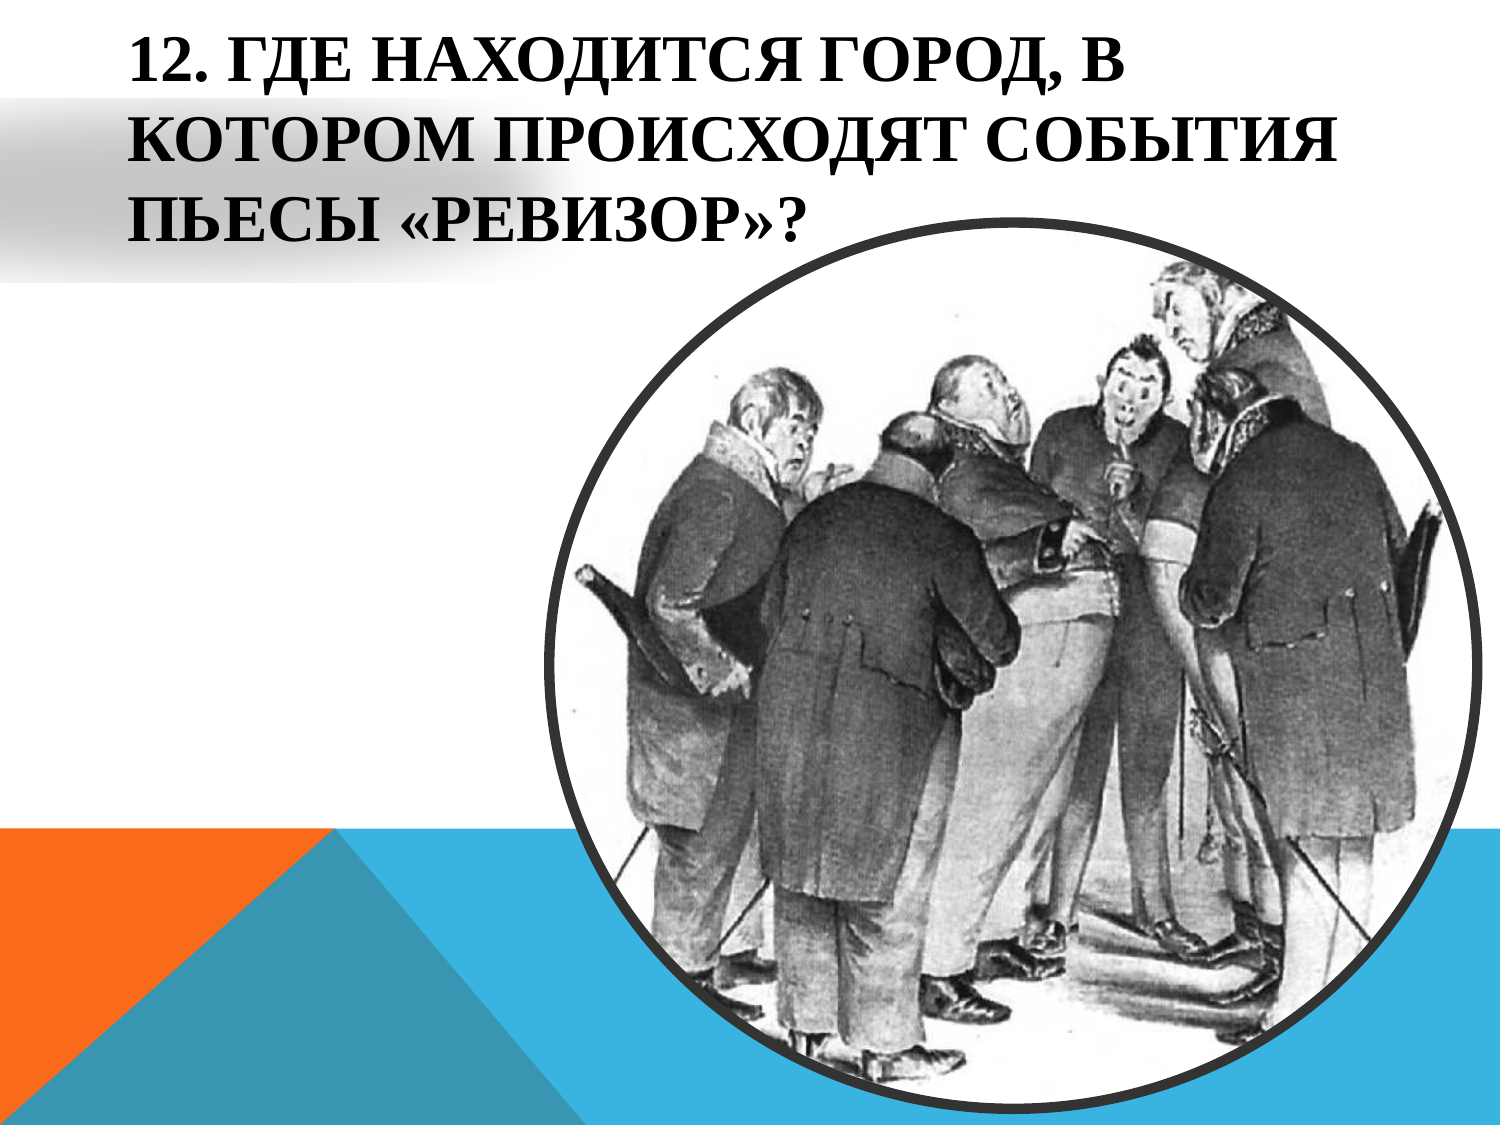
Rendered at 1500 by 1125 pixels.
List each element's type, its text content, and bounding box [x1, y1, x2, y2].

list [548, 222, 1478, 1110]
title 12. Где находится город, в котором происходят события пьесы «Ревизор»? [112, 90, 1483, 180]
